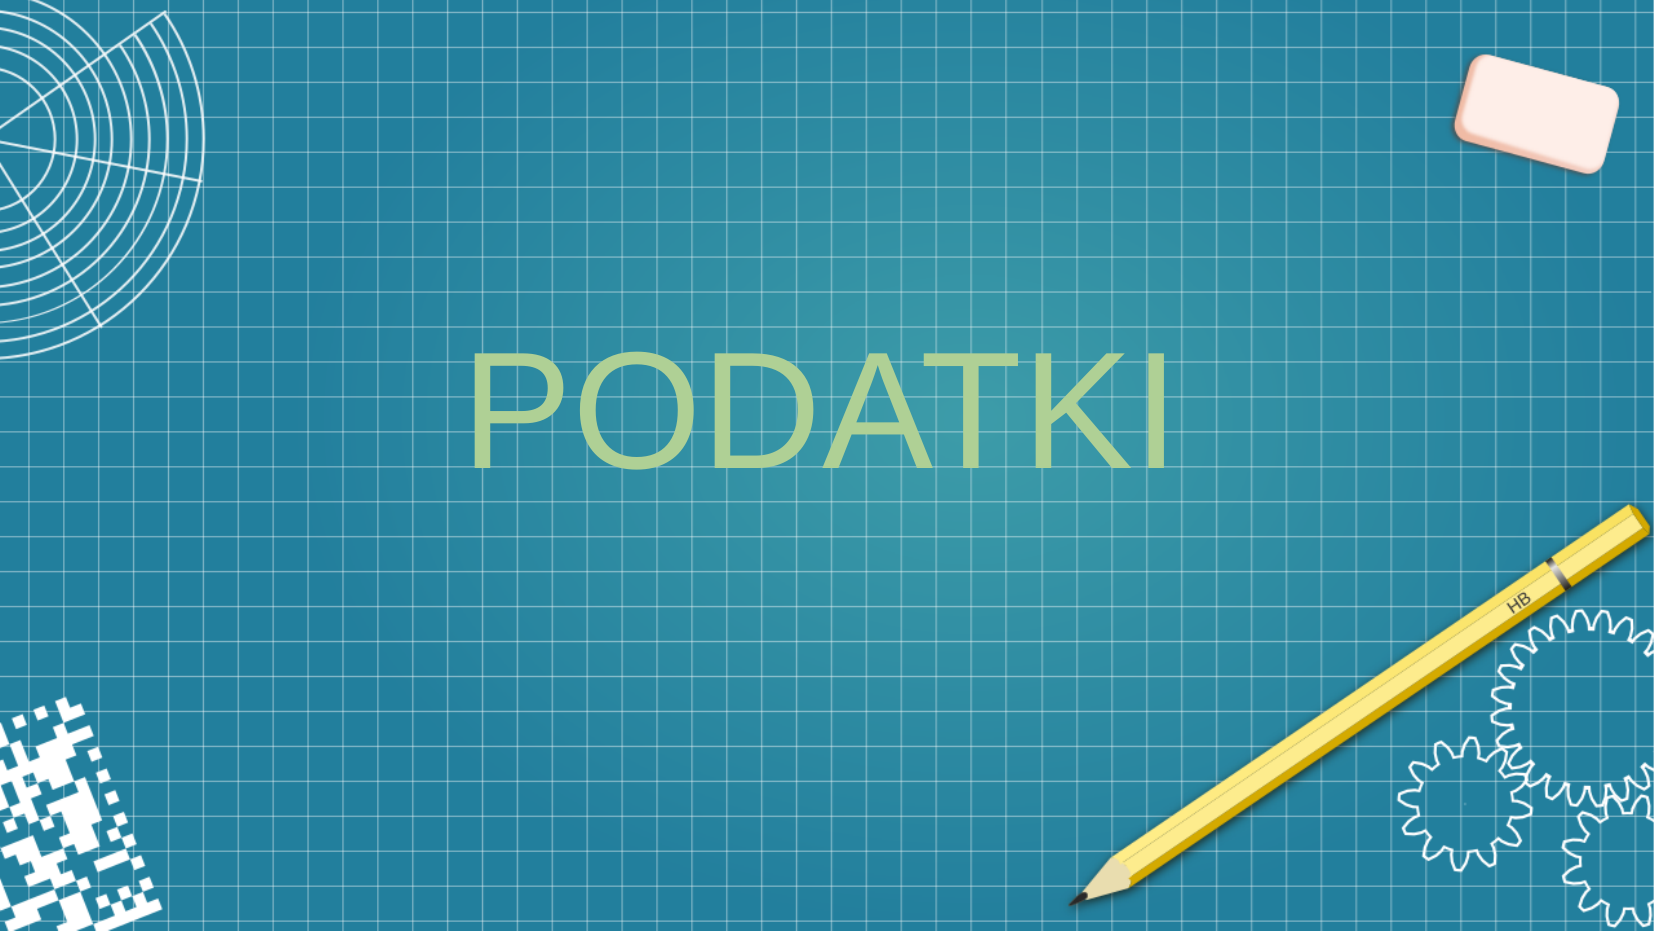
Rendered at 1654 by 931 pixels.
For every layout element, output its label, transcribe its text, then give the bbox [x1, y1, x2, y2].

picture [0, 0, 1654, 931]
title PODATKI [76, 295, 1565, 508]
